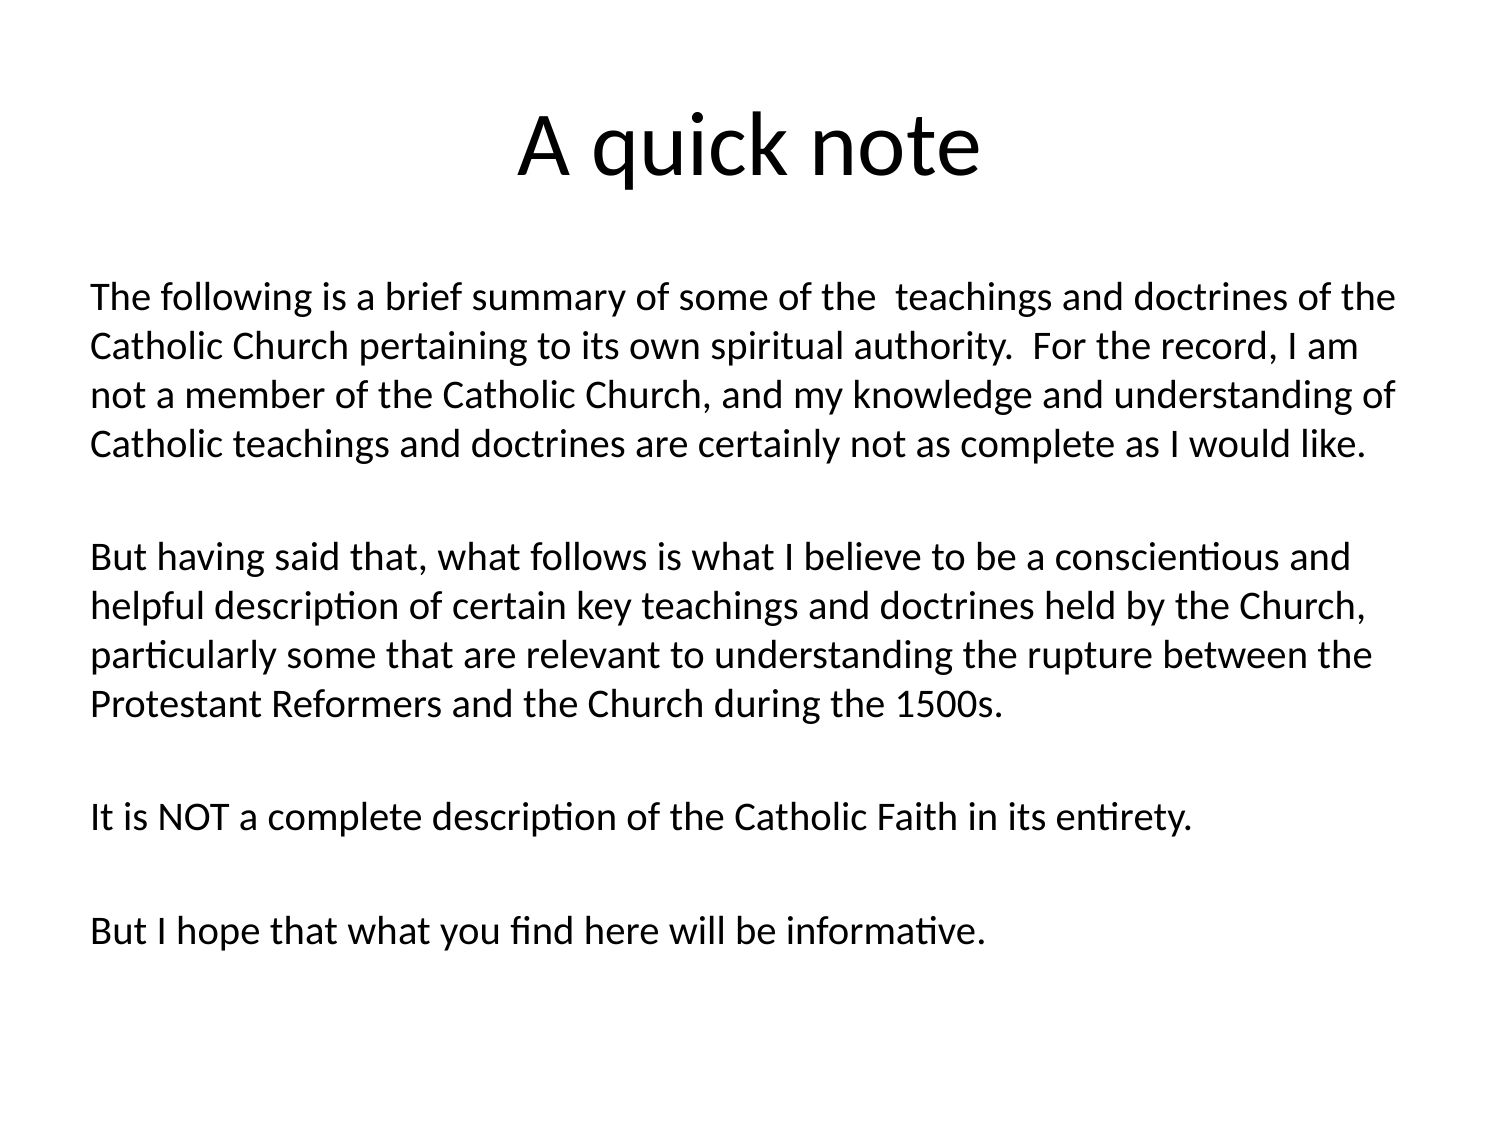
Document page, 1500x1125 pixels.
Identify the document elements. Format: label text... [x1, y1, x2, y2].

list The following is a brief summary of some of the teachings and doctrines of the Catholic Church pertaining to its own spiritual authority. For the record, I am not a member of the Catholic Church, and my knowledge and understanding of Catholic teachings and doctrines are certainly not as complete as I would like. But having said that, what follows is what I believe to be a conscientious and helpful description of certain key teachings and doctrines held by the Church, particularly some that are relevant to understanding the rupture between the Protestant Reformers and the Church during the 1500s. It is NOT a complete description of the Catholic Faith in its entirety. But I hope that what you find here will be informative. [75, 262, 1425, 1005]
title A quick note [75, 45, 1425, 233]
